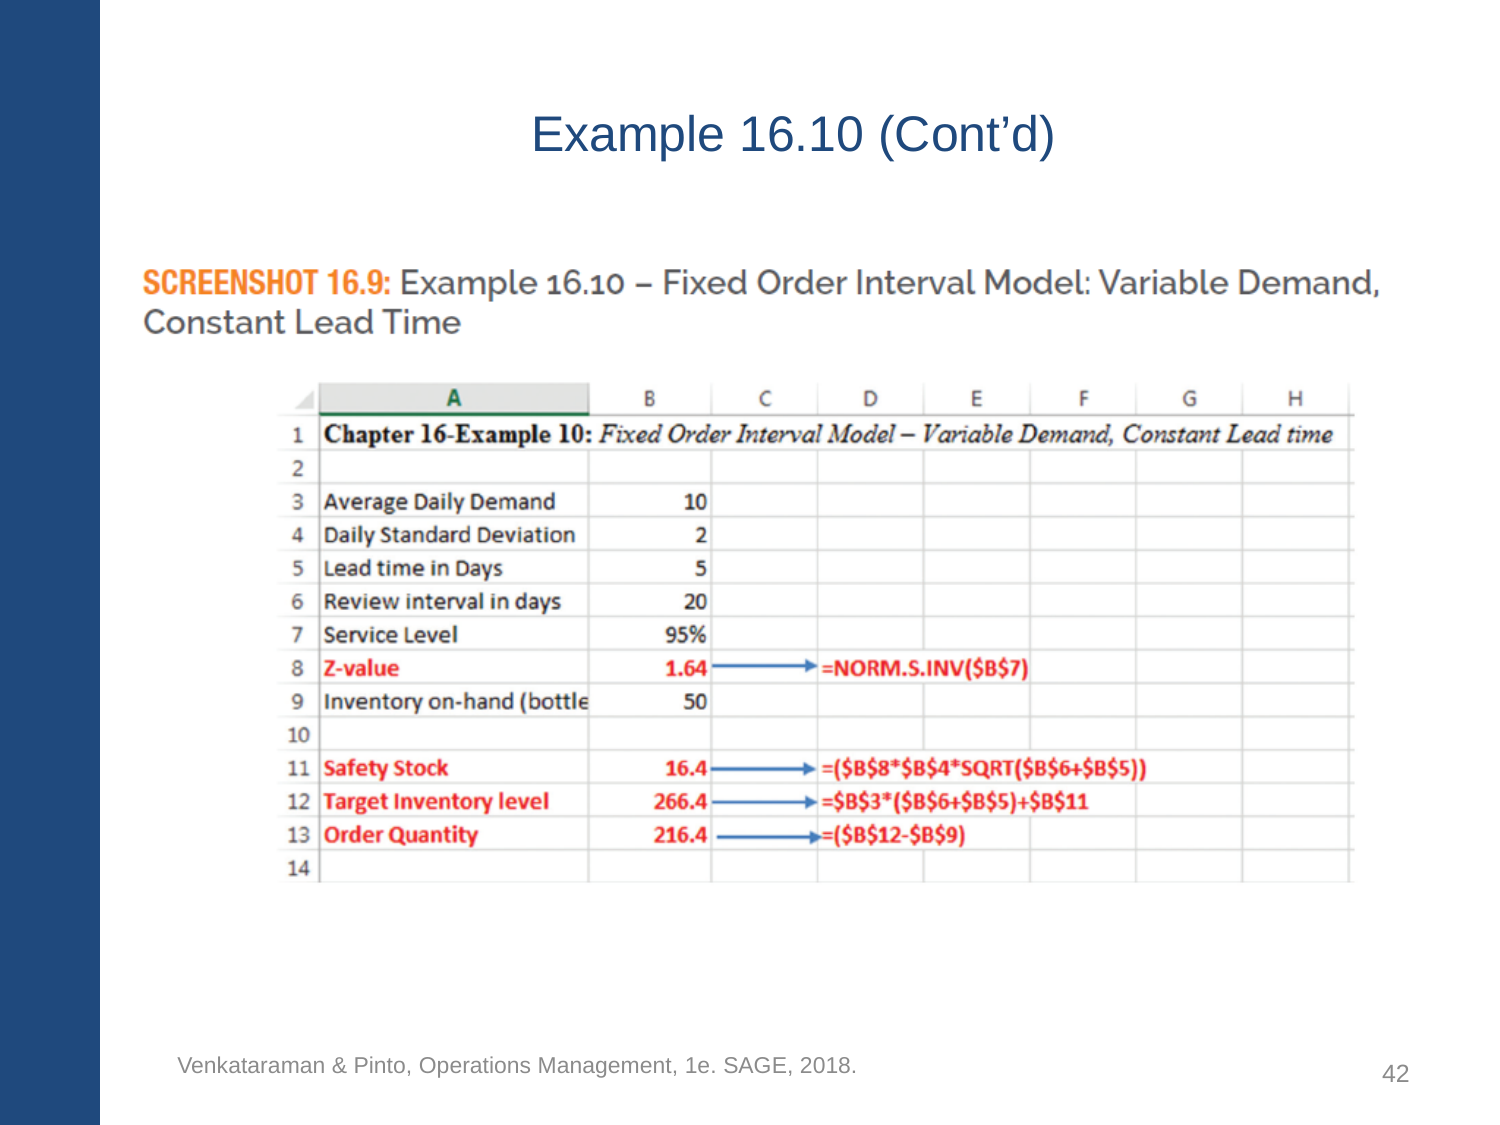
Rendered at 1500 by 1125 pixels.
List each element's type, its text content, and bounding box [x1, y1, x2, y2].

footer Venkataraman & Pinto, Operations Management, 1e. SAGE, 2018. [162, 1042, 1313, 1103]
title Example 16.10 (Cont’d) [162, 37, 1425, 225]
slide_number 42 [1350, 1042, 1425, 1103]
picture [136, 249, 1453, 921]
